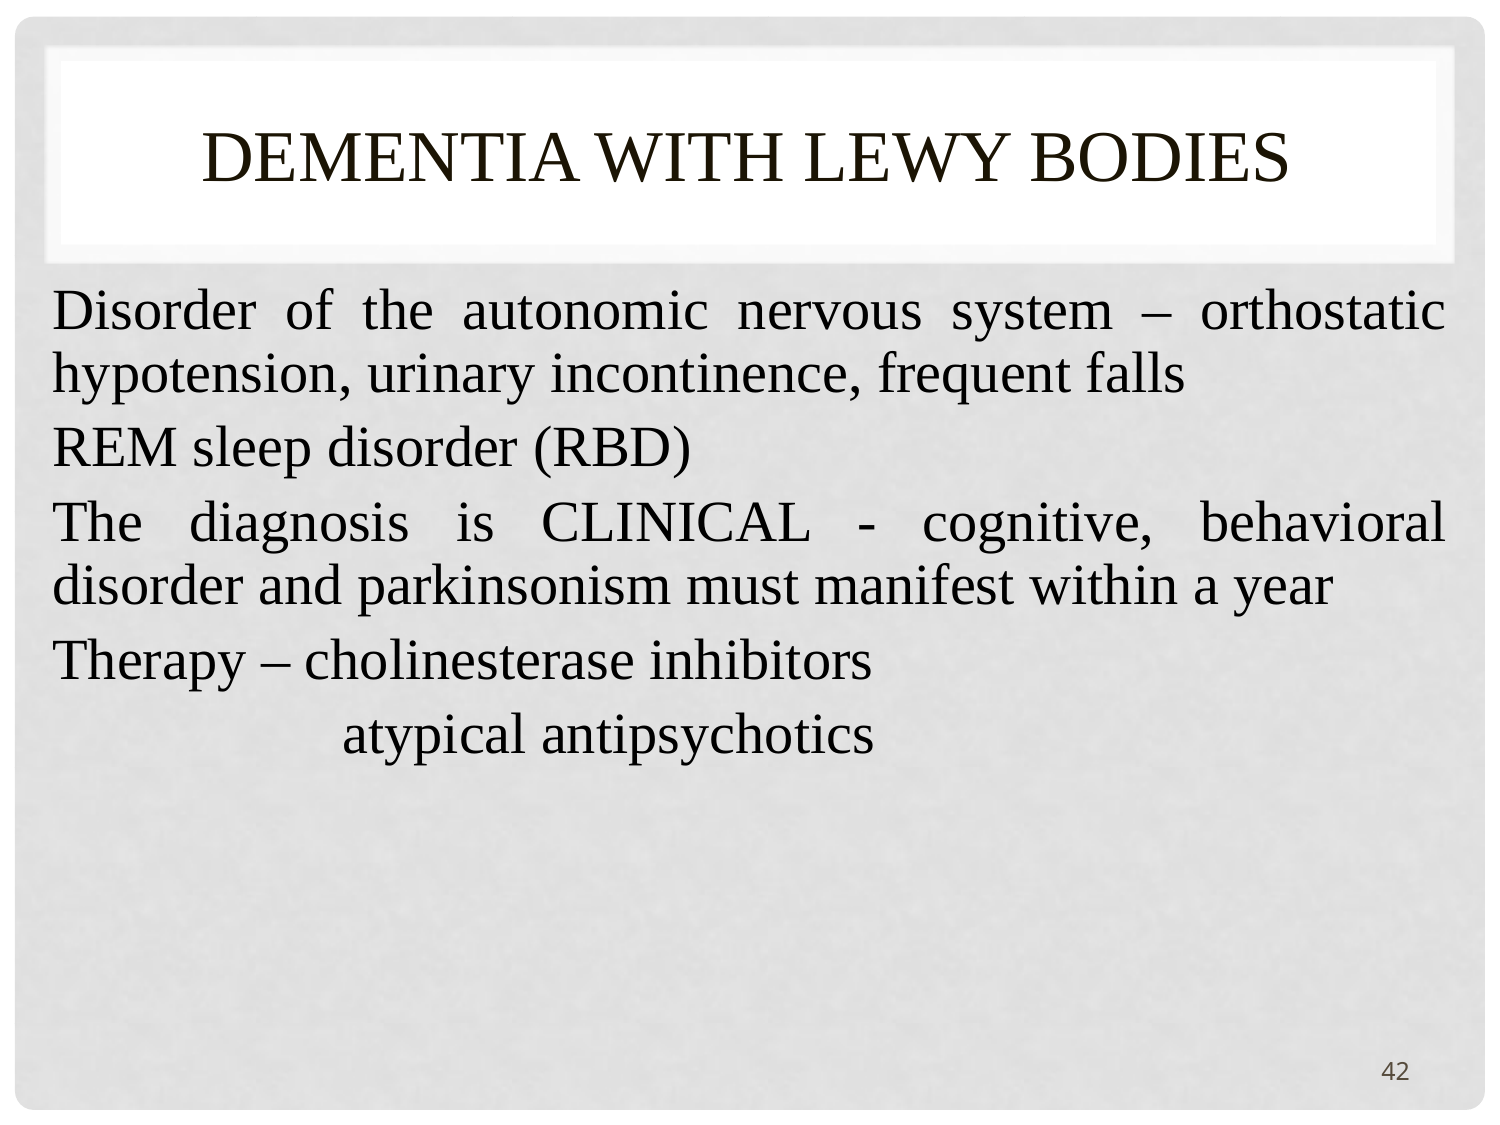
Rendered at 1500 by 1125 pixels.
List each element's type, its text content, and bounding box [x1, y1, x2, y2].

text_box Disorder of the autonomic nervous system – orthostatic hypotension, urinary incontinence, frequent falls REM sleep disorder (RBD) The diagnosis is CLINICAL - cognitive, behavioral disorder and parkinsonism must manifest within a year Therapy – cholinesterase inhibitors atypical antipsychotics [37, 271, 1463, 1075]
slide_number 42 [1074, 1042, 1425, 1103]
title Dementia with Lewy bodies [69, 66, 1425, 238]
